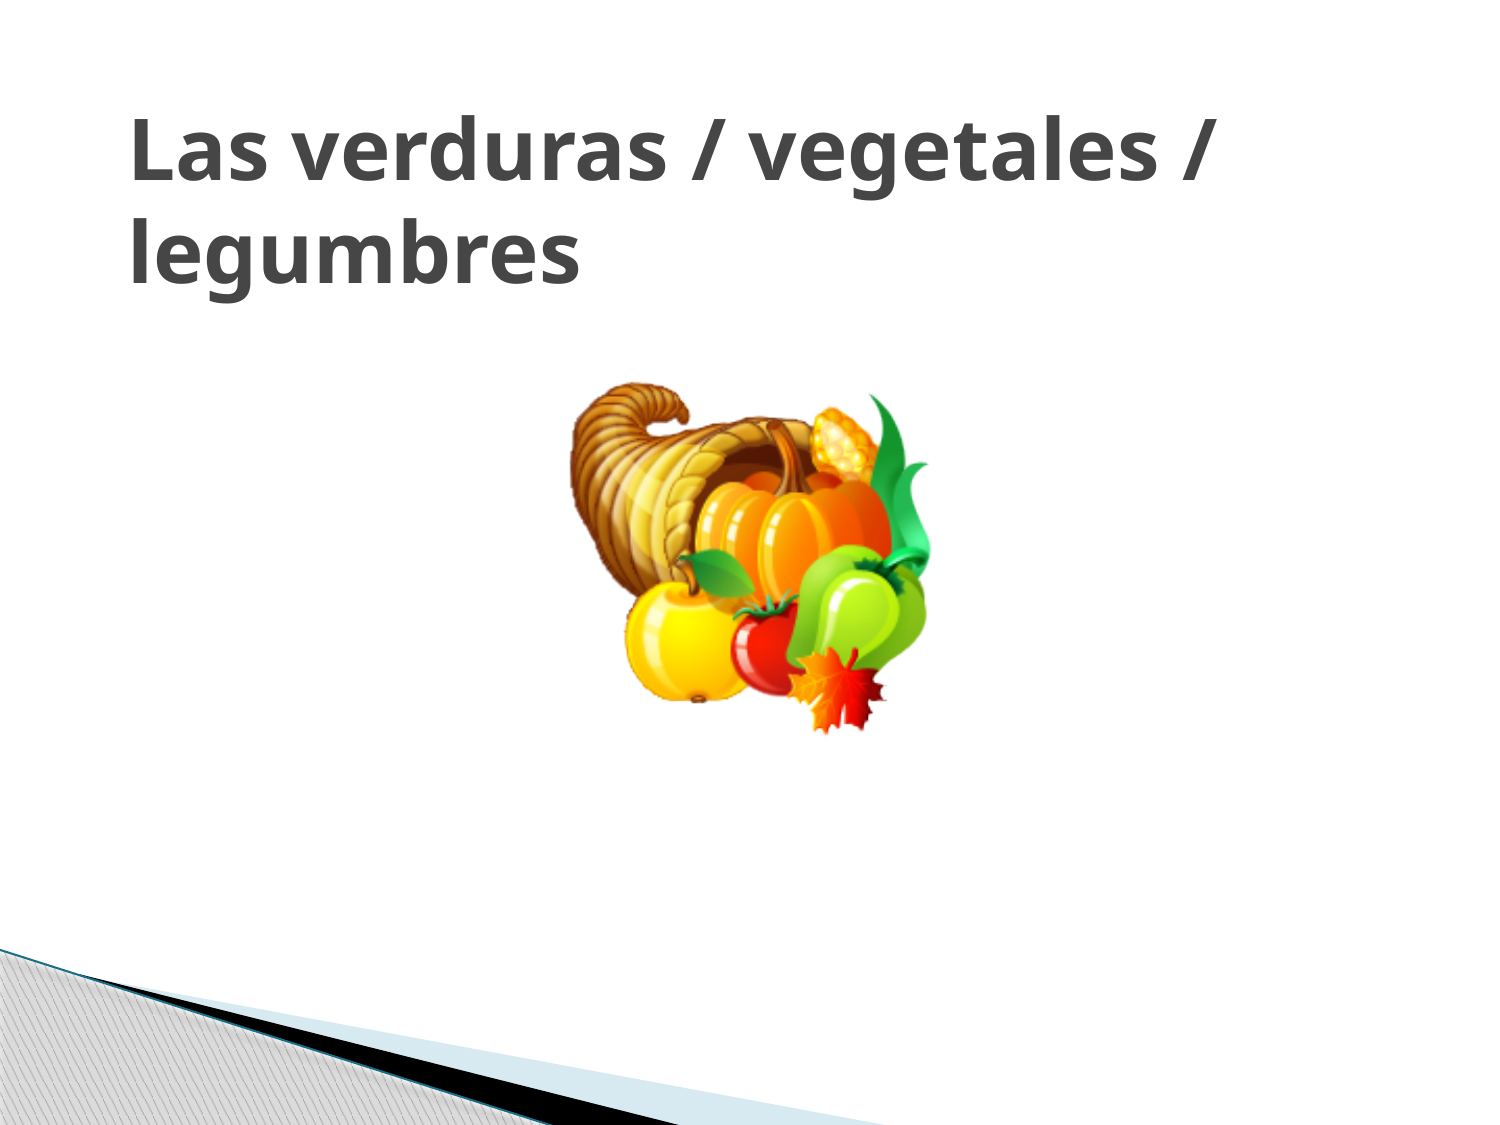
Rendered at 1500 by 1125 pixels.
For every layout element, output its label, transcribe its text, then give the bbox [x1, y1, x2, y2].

title Las verduras / vegetales / legumbres [0, 45, 1500, 350]
picture [562, 374, 938, 751]
